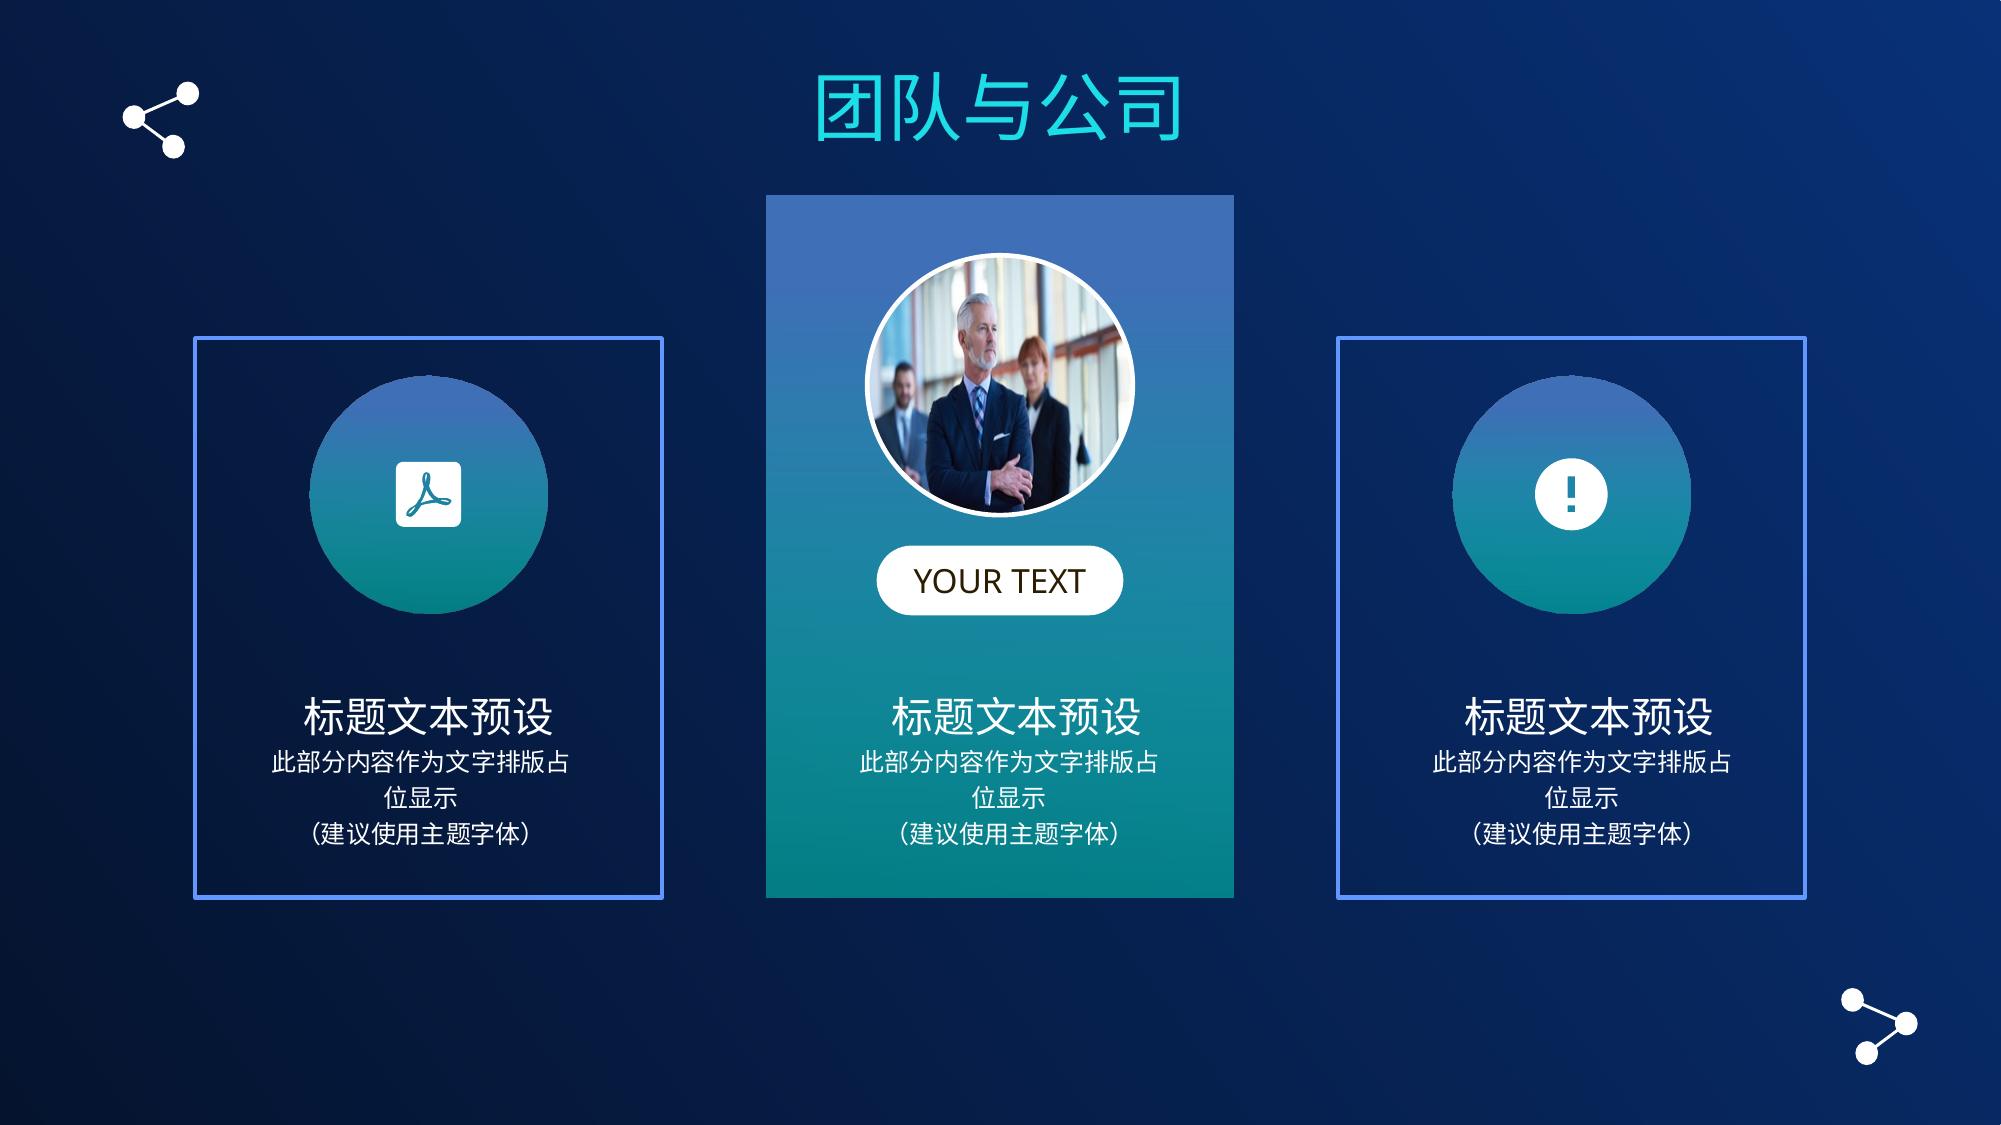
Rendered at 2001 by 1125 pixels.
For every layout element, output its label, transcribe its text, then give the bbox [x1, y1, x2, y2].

text_box [193, 336, 664, 900]
picture [866, 255, 1134, 516]
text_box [1426, 671, 1753, 789]
text_box [1839, 985, 1920, 1068]
text_box [764, 193, 1235, 900]
text_box [120, 79, 202, 161]
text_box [854, 671, 1180, 789]
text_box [309, 375, 548, 614]
text_box 团队与公司 [563, 52, 1438, 158]
text_box [1336, 336, 1807, 900]
text_box YOUR TEXT [876, 545, 1124, 616]
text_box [265, 671, 592, 789]
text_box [1452, 375, 1691, 614]
